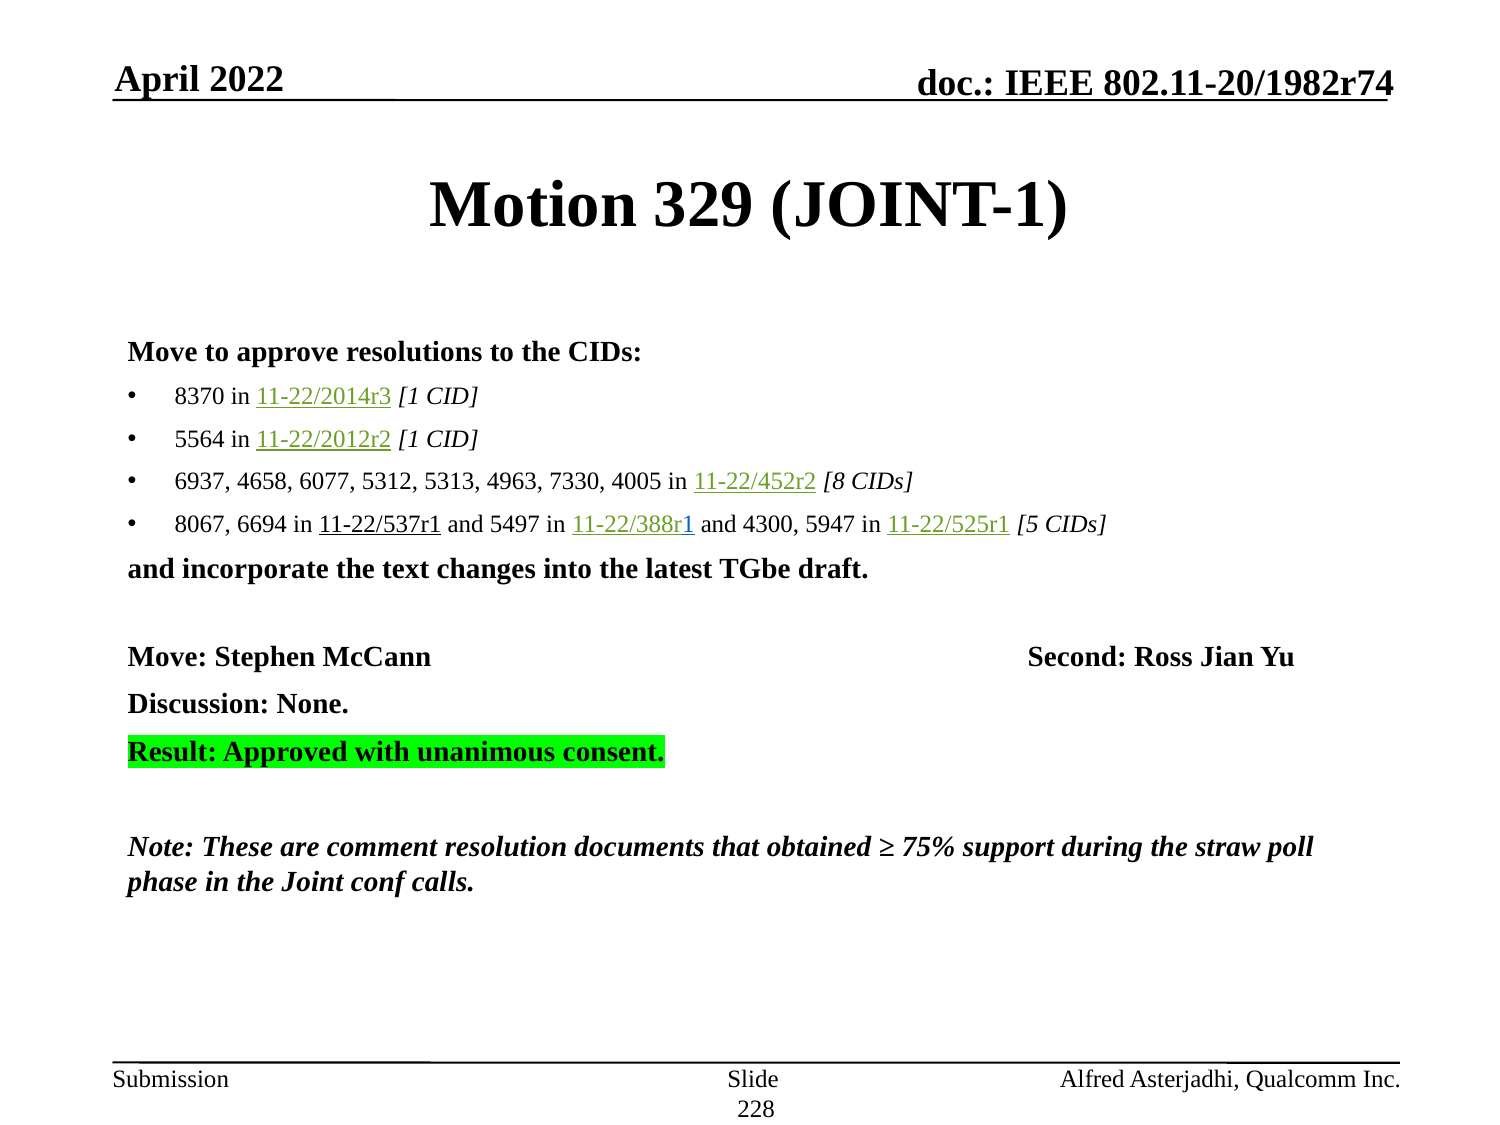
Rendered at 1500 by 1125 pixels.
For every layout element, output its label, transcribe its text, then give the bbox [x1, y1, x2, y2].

list Move to approve resolutions to the CIDs: 8370 in 11-22/2014r3 [1 CID] 5564 in 11-22/2012r2 [1 CID] 6937, 4658, 6077, 5312, 5313, 4963, 7330, 4005 in 11-22/452r2 [8 CIDs] 8067, 6694 in 11-22/537r1 and 5497 in 11-22/388r1 and 4300, 5947 in 11-22/525r1 [5 CIDs] and incorporate the text changes into the latest TGbe draft. Move: Stephen McCann Second: Ross Jian Yu Discussion: None. Result: Approved with unanimous consent. Note: These are comment resolution documents that obtained ≥ 75% support during the straw poll phase in the Joint conf calls. [112, 324, 1388, 1063]
title Motion 329 (JOINT-1) [112, 112, 1388, 288]
slide_number Slide 228 [712, 1061, 800, 1123]
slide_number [114, 54, 423, 100]
footer Alfred Asterjadhi, Qualcomm Inc. [878, 1061, 1402, 1093]
